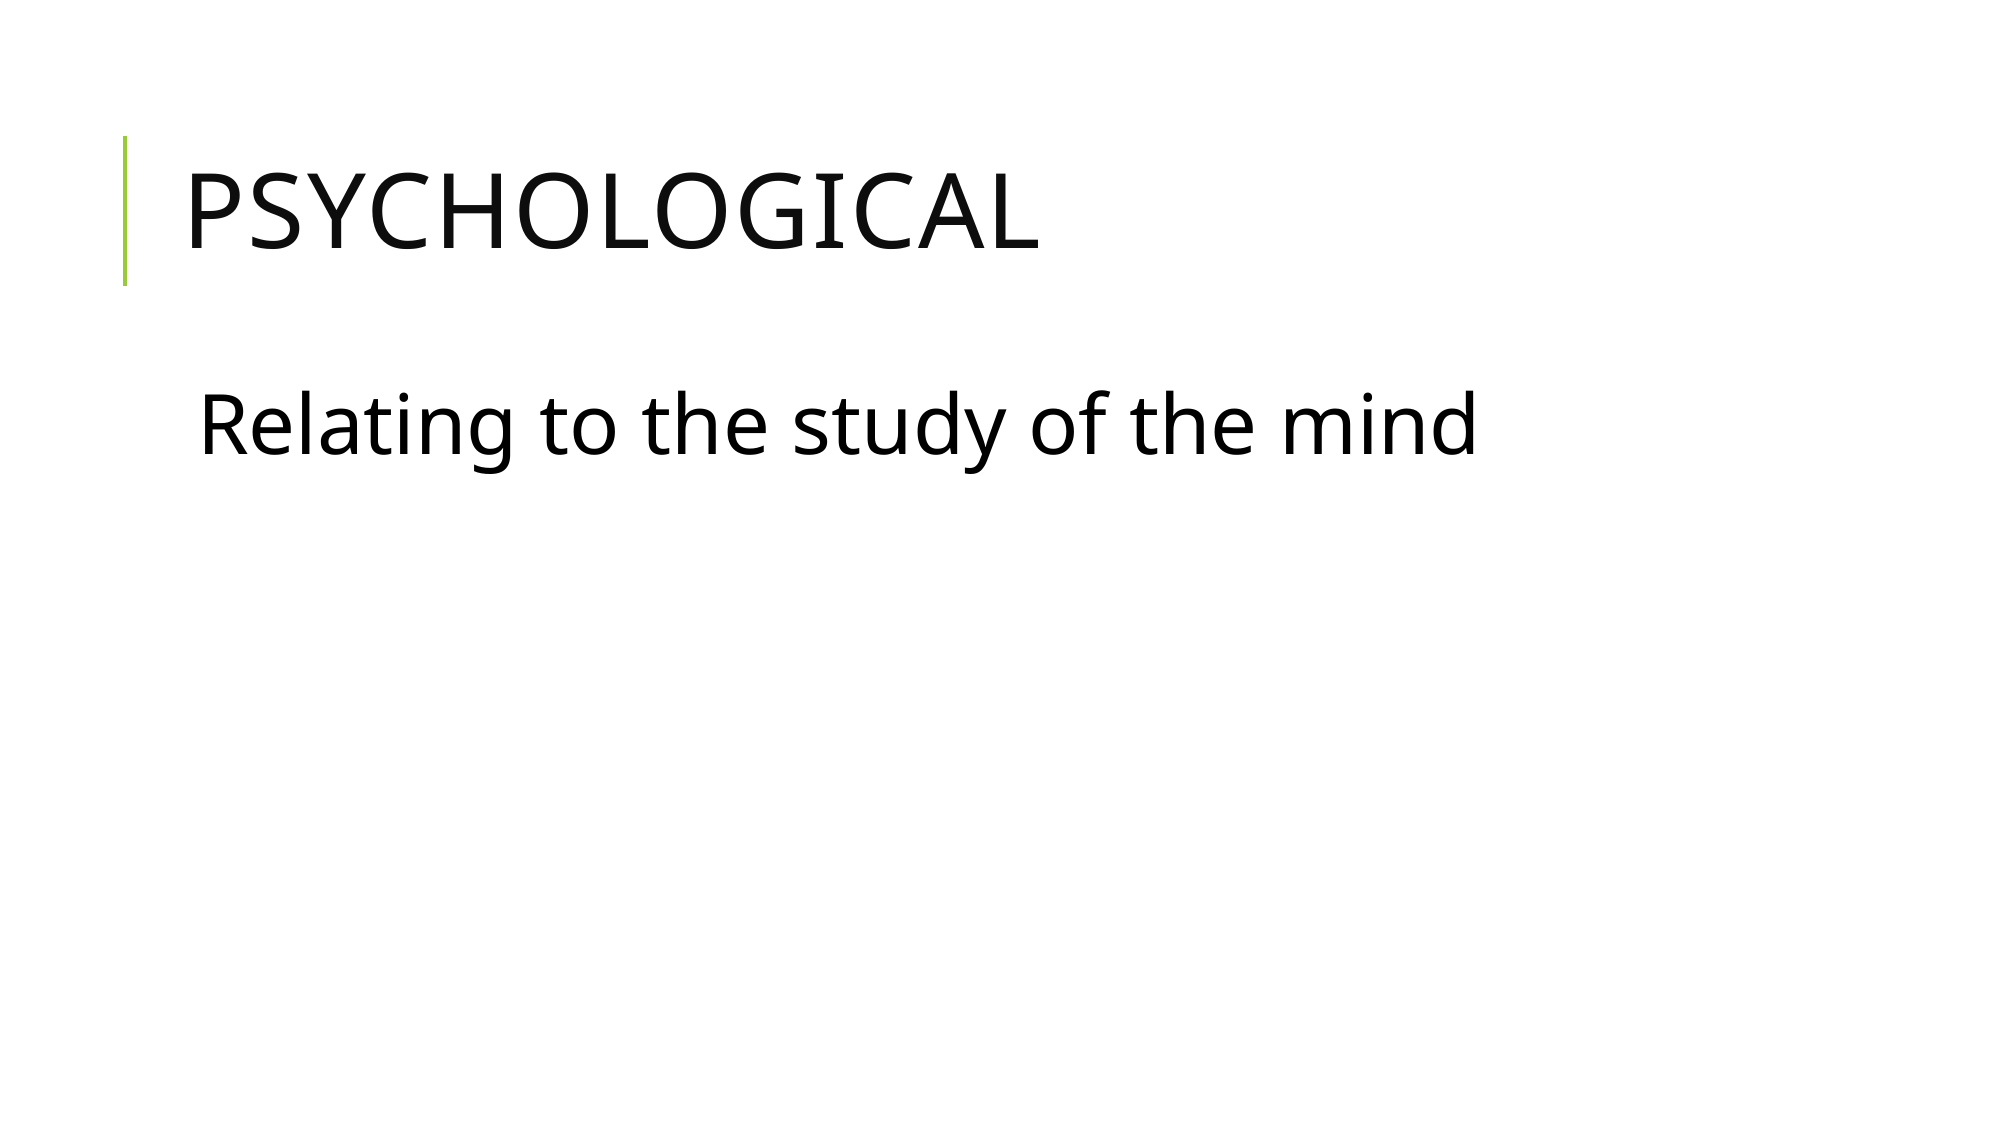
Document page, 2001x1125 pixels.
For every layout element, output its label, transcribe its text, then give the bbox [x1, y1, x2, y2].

list Relating to the study of the mind [168, 375, 1763, 1035]
title psychological [168, 96, 1763, 342]
